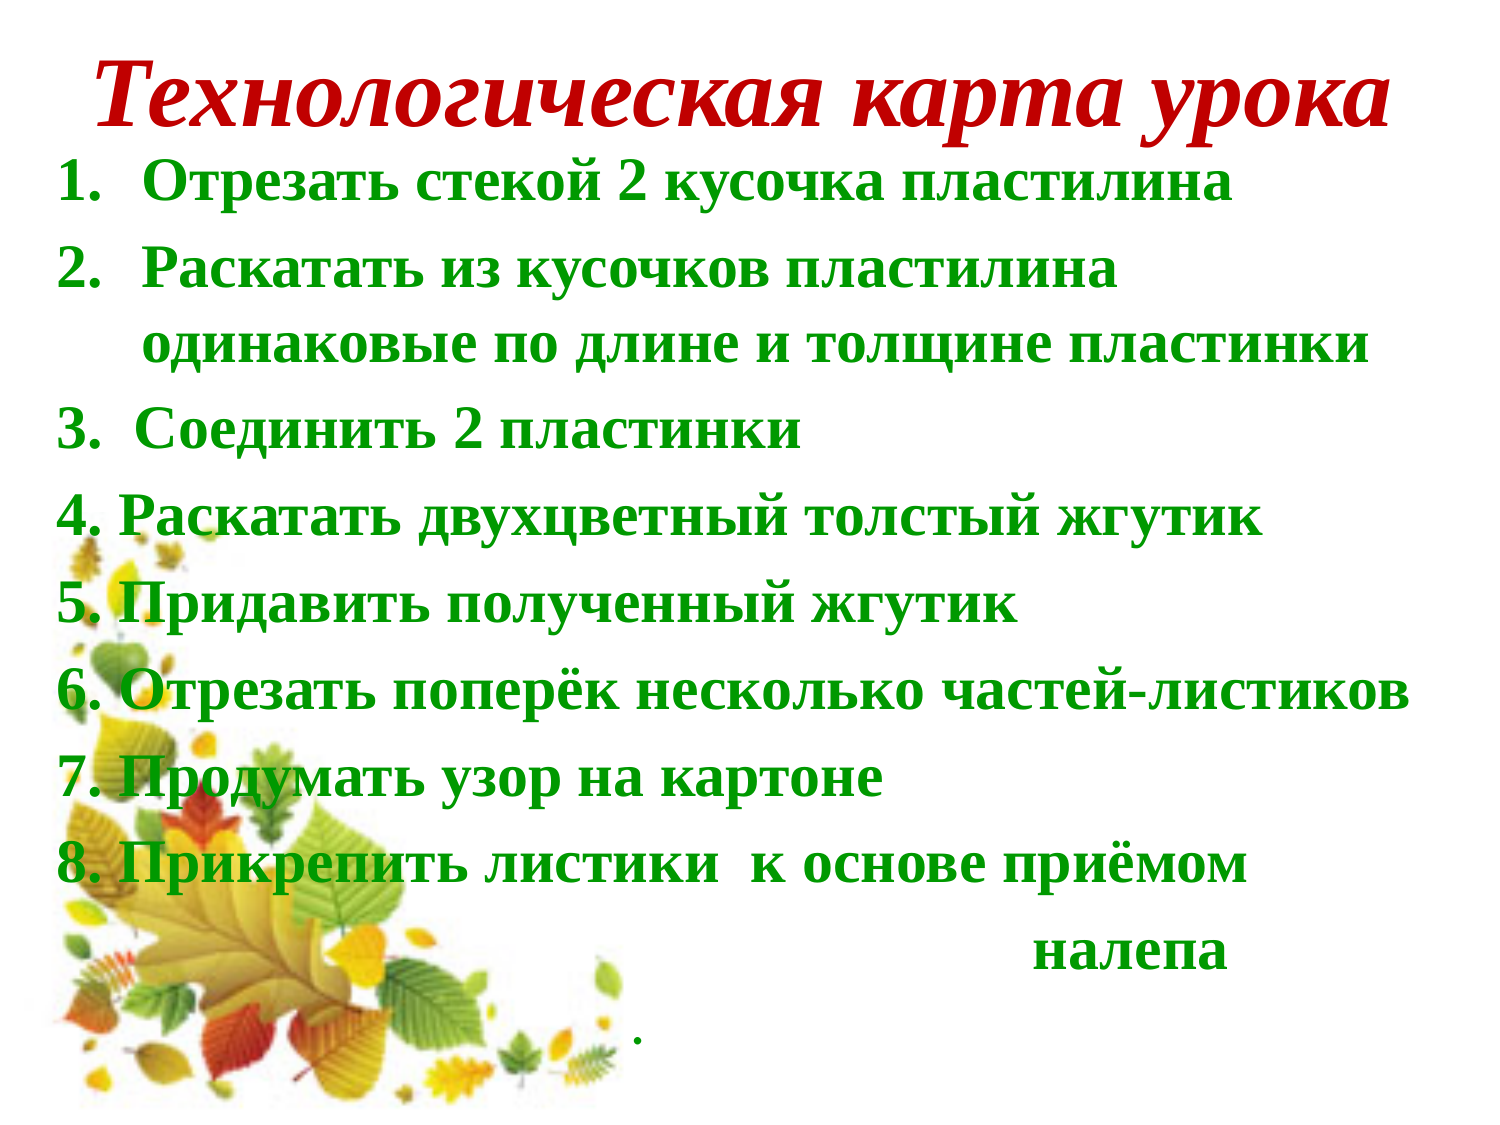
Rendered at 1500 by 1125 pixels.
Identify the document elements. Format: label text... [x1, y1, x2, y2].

list Отрезать стекой 2 кусочка пластилина Раскатать из кусочков пластилина одинаковые по длине и толщине пластинки 3. Соединить 2 пластинки 4. Раскатать двухцветный толстый жгутик 5. Придавить полученный жгутик 6. Отрезать поперёк несколько частей-листиков 7. Продумать узор на картоне 8. Прикрепить листики к основе приёмом налепа . [41, 131, 1459, 1083]
picture [0, 512, 678, 1123]
text_box Технологическая карта урока [0, 19, 1483, 244]
